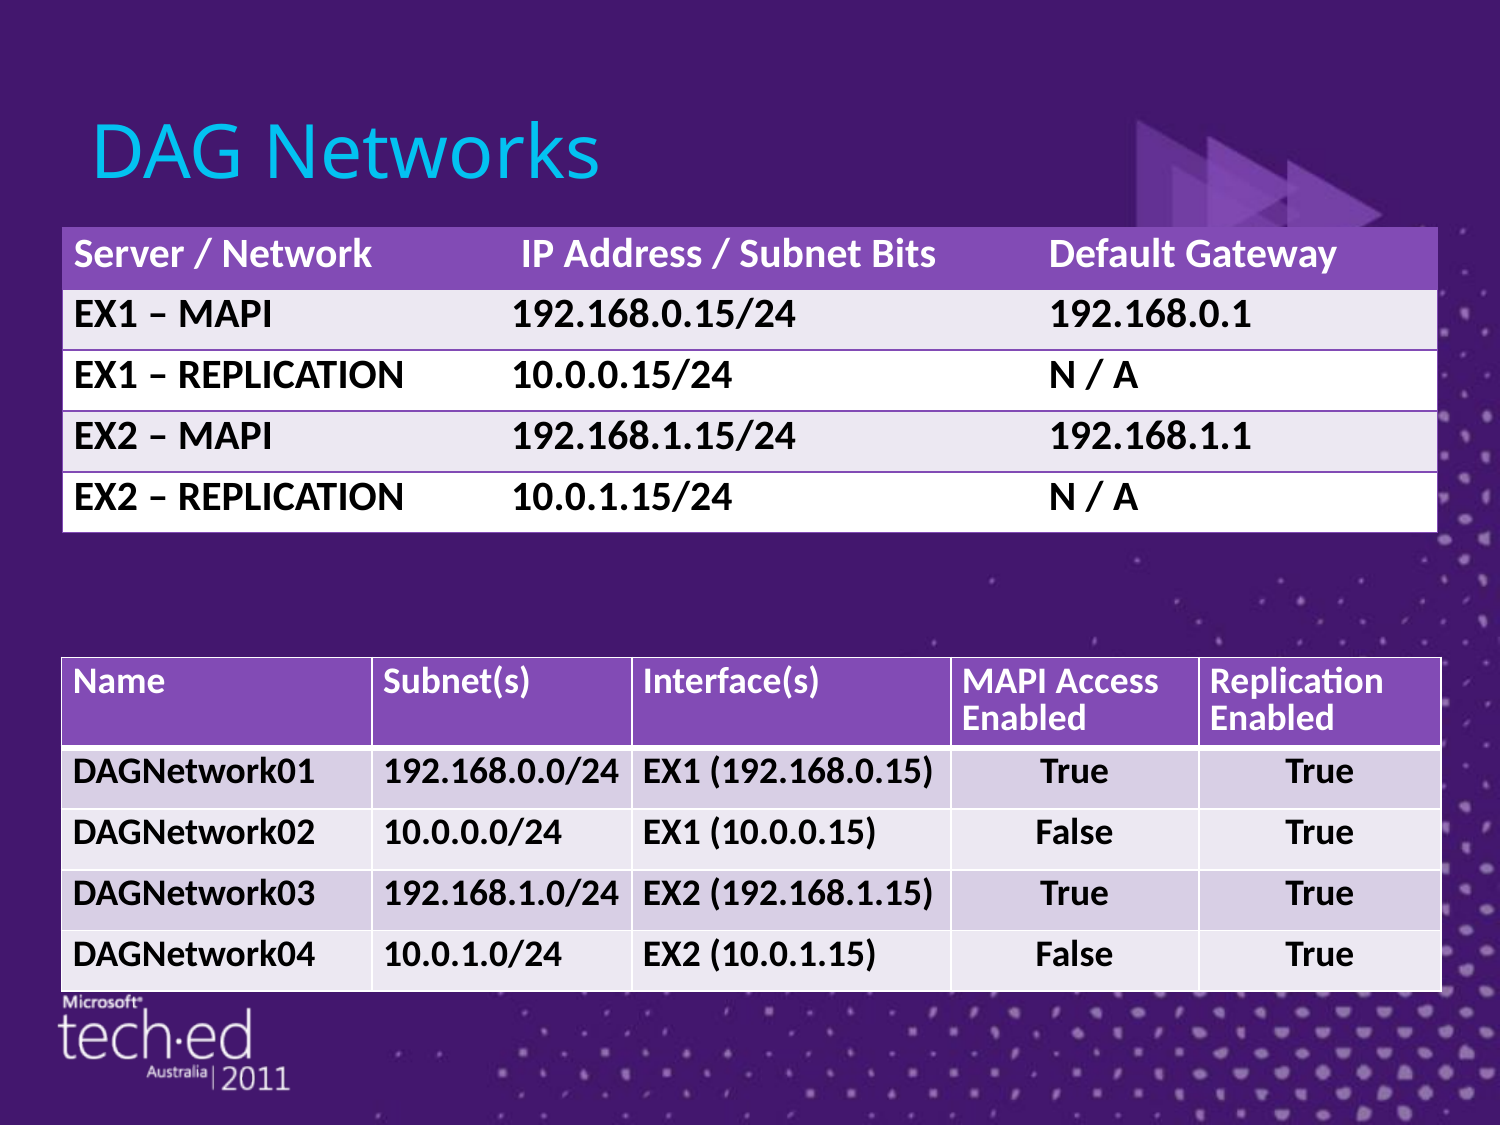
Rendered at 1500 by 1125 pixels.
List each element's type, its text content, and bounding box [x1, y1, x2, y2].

table_cell 10.0.1.15/24 [500, 473, 1037, 532]
title DAG Networks [75, 54, 1425, 227]
table_cell True [1200, 931, 1440, 990]
table_header MAPI Access Enabled [952, 658, 1198, 745]
table_cell EX1 (192.168.0.15) [633, 751, 950, 808]
table_cell DAGNetwork03 [62, 871, 371, 930]
table_cell False [952, 810, 1198, 869]
table_header Replication Enabled [1200, 658, 1440, 745]
table_cell 192.168.1.0/24 [373, 871, 631, 930]
table_cell DAGNetwork01 [62, 751, 371, 808]
table_cell 10.0.1.0/24 [373, 931, 631, 990]
table_header Name [62, 658, 371, 745]
table_cell True [1200, 871, 1440, 930]
table_header Default Gateway [1037, 229, 1437, 288]
table_header Subnet(s) [373, 658, 631, 745]
table_header Server / Network [63, 229, 500, 288]
table_cell EX2 – REPLICATION [63, 473, 500, 532]
table_cell 10.0.0.0/24 [373, 810, 631, 869]
table_cell 192.168.0.1 [1037, 290, 1437, 349]
table_cell N / A [1037, 473, 1437, 532]
table_cell 192.168.1.1 [1037, 412, 1437, 471]
picture [0, 0, 1500, 1125]
table_cell DAGNetwork02 [62, 810, 371, 869]
table_cell True [1200, 751, 1440, 808]
table_cell EX2 (192.168.1.15) [633, 871, 950, 930]
table_cell True [952, 871, 1198, 930]
table_header IP Address / Subnet Bits [500, 229, 1037, 288]
table_cell EX2 (10.0.1.15) [633, 931, 950, 990]
table_cell N / A [1037, 351, 1437, 410]
table_cell True [952, 751, 1198, 808]
table_cell EX1 – REPLICATION [63, 351, 500, 410]
table_cell EX2 – MAPI [63, 412, 500, 471]
table_cell 192.168.0.0/24 [373, 751, 631, 808]
table_cell EX1 (10.0.0.15) [633, 810, 950, 869]
table_cell 192.168.1.15/24 [500, 412, 1037, 471]
table_cell 10.0.0.15/24 [500, 351, 1037, 410]
table_cell True [1200, 810, 1440, 869]
table_cell DAGNetwork04 [62, 931, 371, 990]
table_cell False [952, 931, 1198, 990]
table_header Interface(s) [633, 658, 950, 745]
table_cell EX1 – MAPI [63, 290, 500, 349]
table_cell 192.168.0.15/24 [500, 290, 1037, 349]
